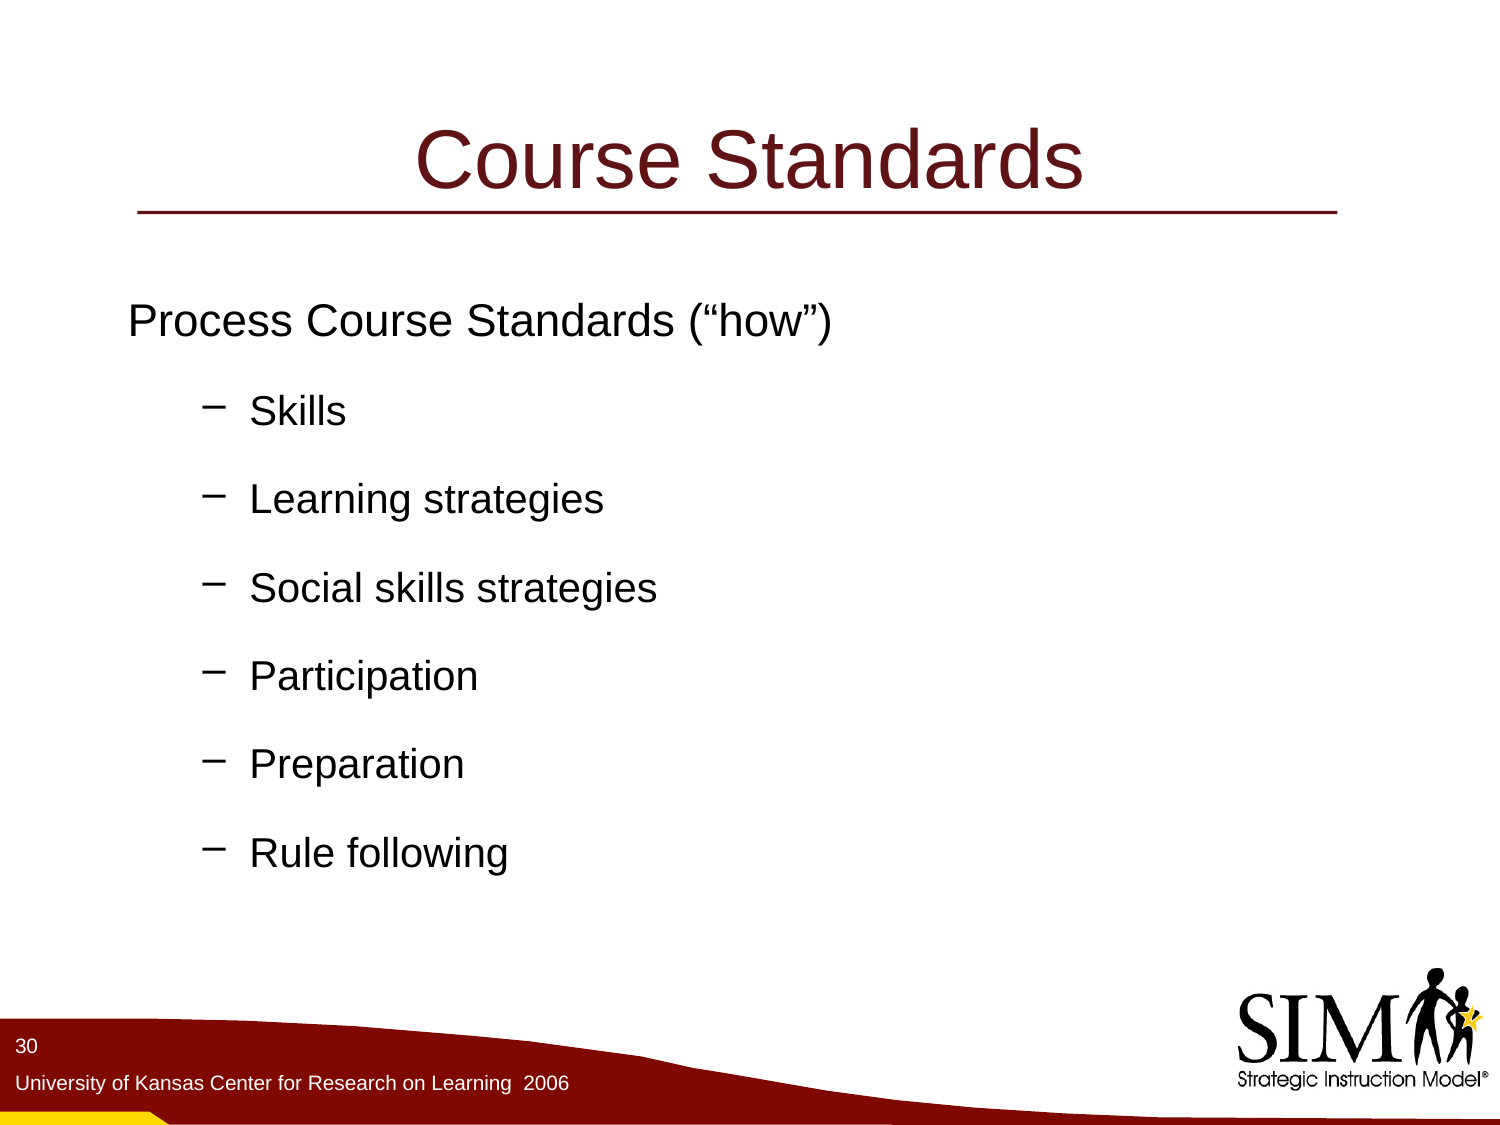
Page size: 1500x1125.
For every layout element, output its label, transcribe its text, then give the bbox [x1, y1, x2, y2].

list Process Course Standards (“how”) Skills Learning strategies Social skills strategies Participation Preparation Rule following [112, 249, 1388, 901]
slide_number 30 [0, 1024, 313, 1062]
footer University of Kansas Center for Research on Learning 2006 [0, 1062, 626, 1101]
title Course Standards [112, 74, 1388, 213]
picture [1231, 954, 1497, 1106]
